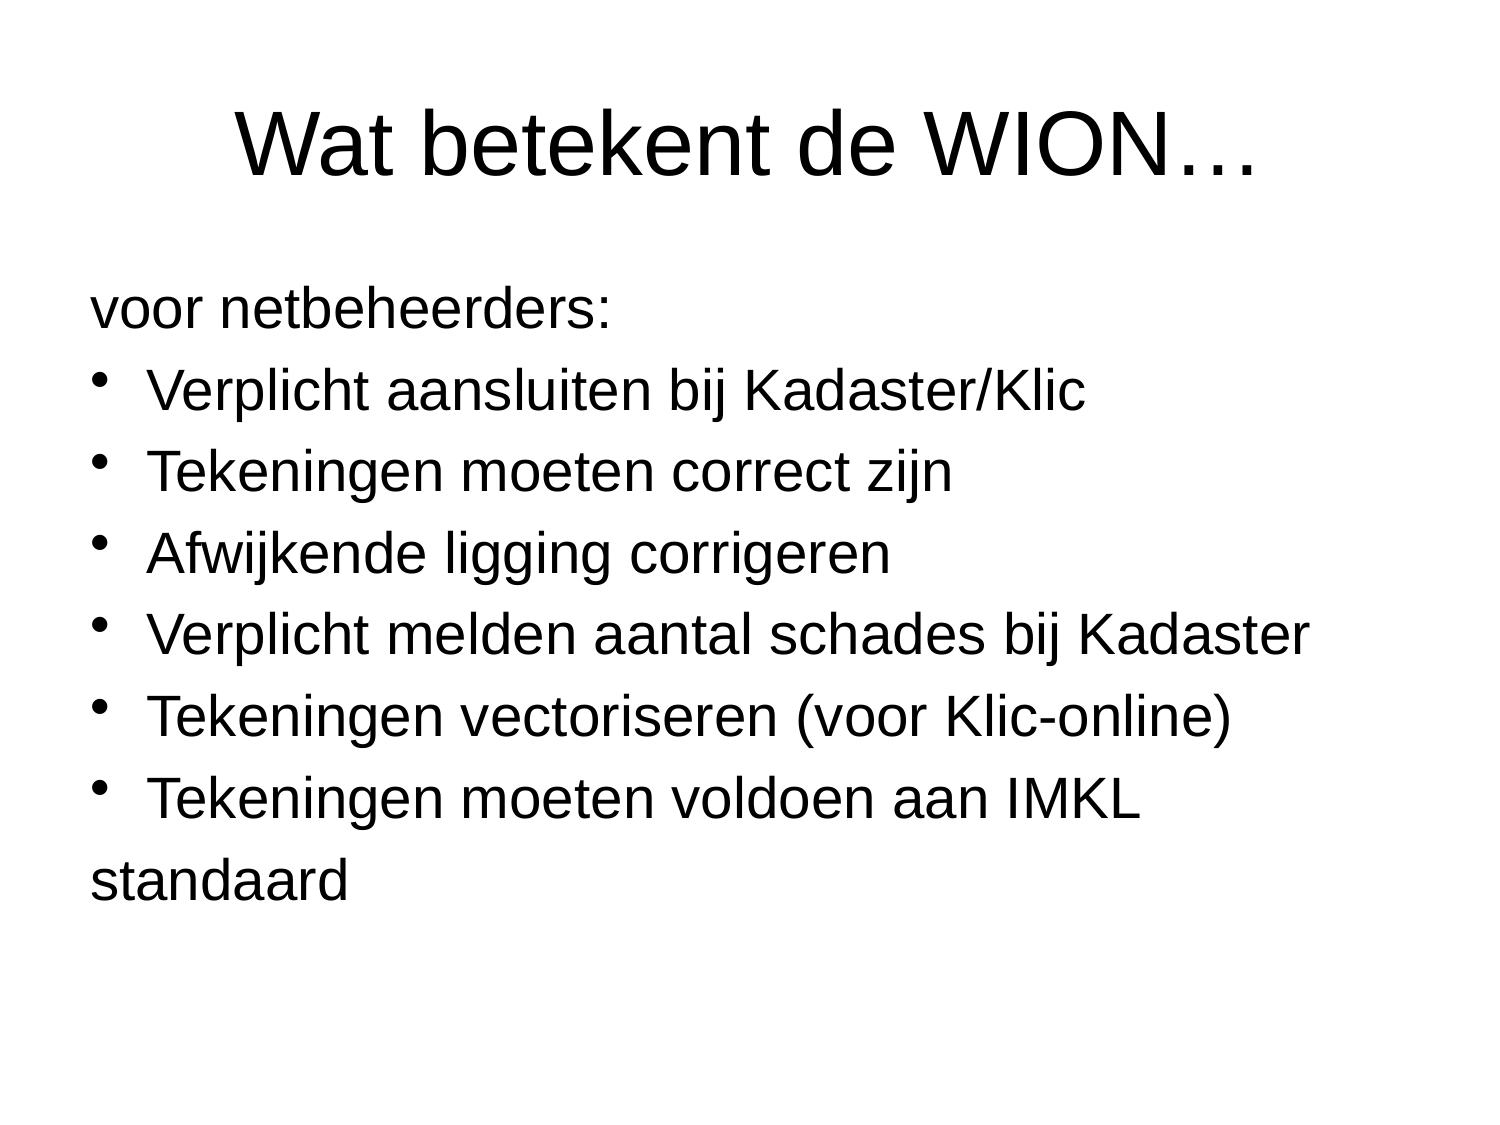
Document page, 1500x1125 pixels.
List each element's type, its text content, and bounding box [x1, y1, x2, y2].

list voor netbeheerders: Verplicht aansluiten bij Kadaster/Klic Tekeningen moeten correct zijn Afwijkende ligging corrigeren Verplicht melden aantal schades bij Kadaster Tekeningen vectoriseren (voor Klic-online) Tekeningen moeten voldoen aan IMKL standaard [75, 262, 1425, 1005]
title Wat betekent de WION… [75, 45, 1425, 233]
